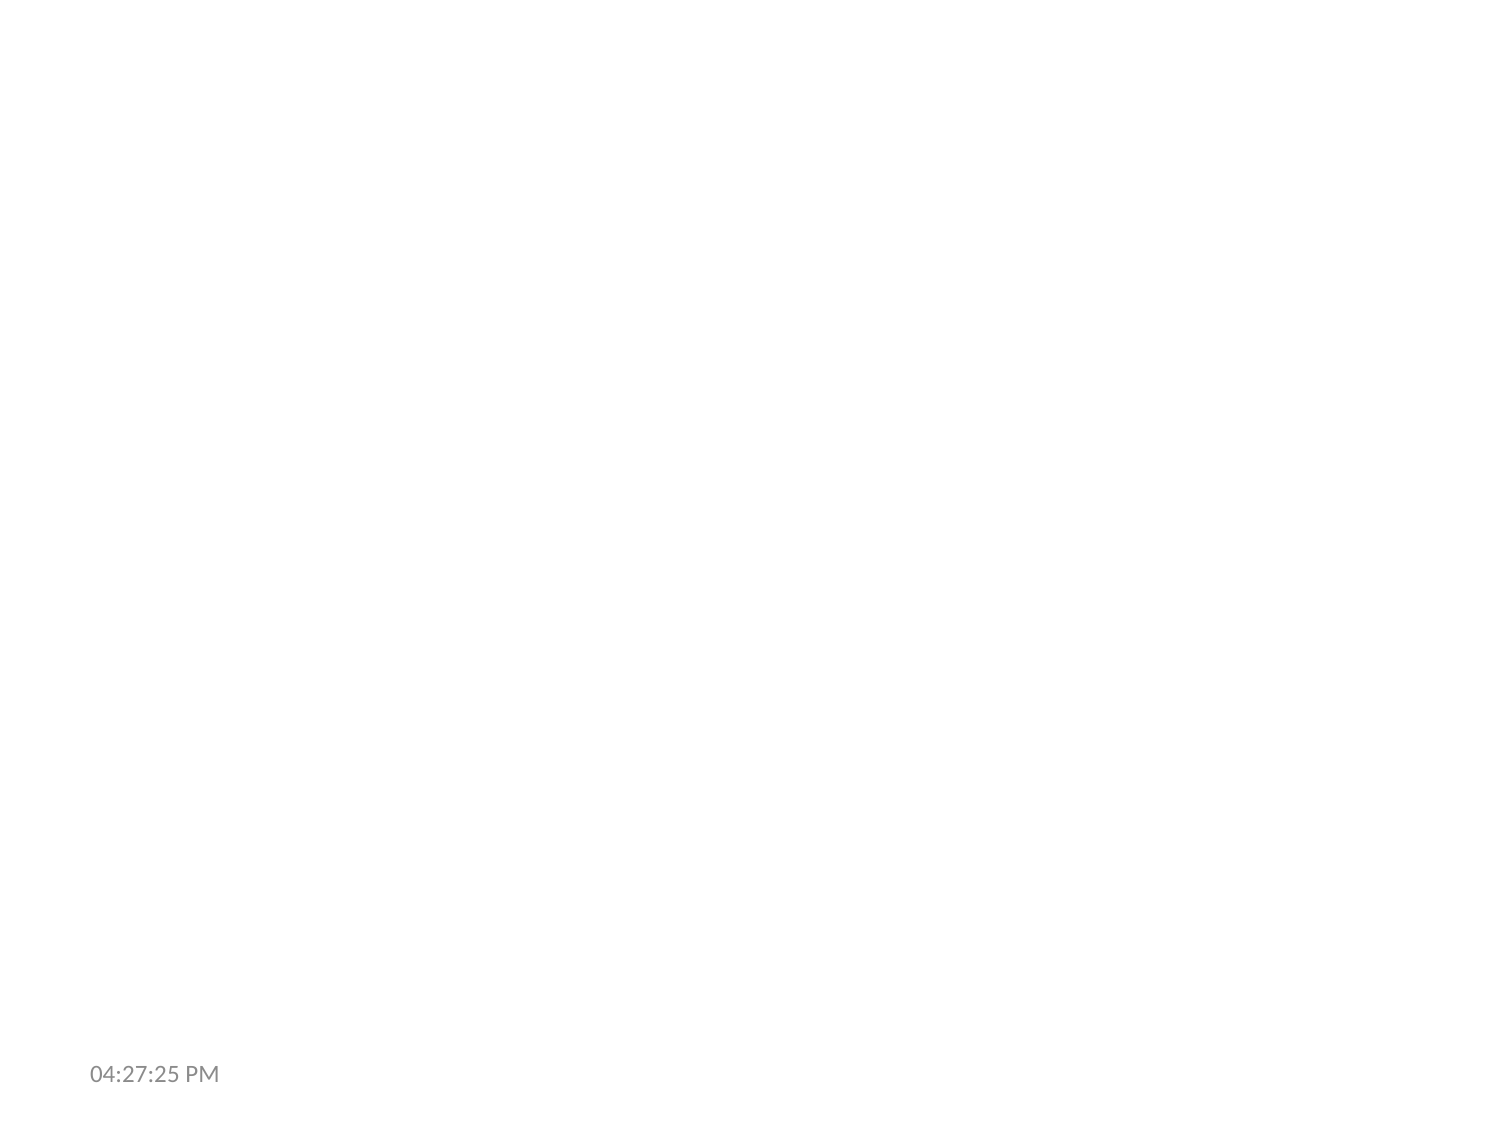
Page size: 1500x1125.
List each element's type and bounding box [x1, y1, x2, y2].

slide_number [75, 1042, 425, 1103]
